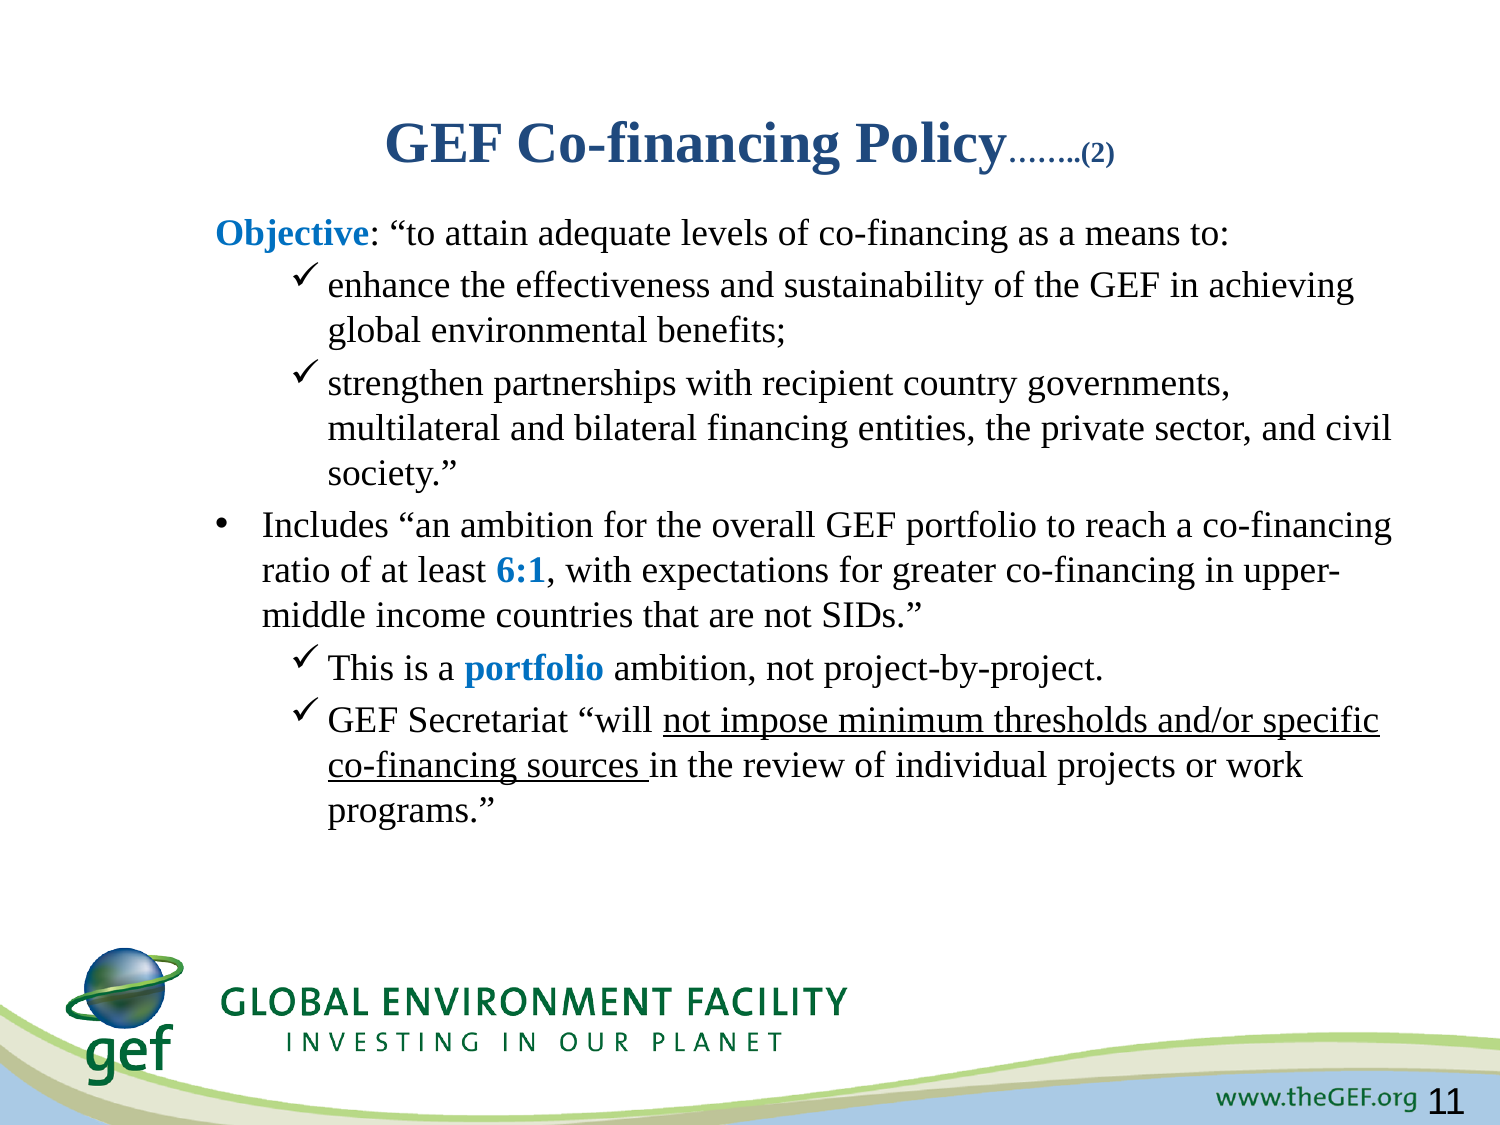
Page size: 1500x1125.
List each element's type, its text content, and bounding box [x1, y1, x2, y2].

list Objective: “to attain adequate levels of co-financing as a means to: enhance the effectiveness and sustainability of the GEF in achieving global environmental benefits; strengthen partnerships with recipient country governments, multilateral and bilateral financing entities, the private sector, and civil society.” Includes “an ambition for the overall GEF portfolio to reach a co-financing ratio of at least 6:1, with expectations for greater co-financing in upper-middle income countries that are not SIDs.” This is a portfolio ambition, not project-by-project. GEF Secretariat “will not impose minimum thresholds and/or specific co-financing sources in the review of individual projects or work programs.” [124, 199, 1426, 901]
picture [0, 920, 1500, 1125]
title GEF Co-financing Policy……..(2) [74, 44, 1426, 233]
